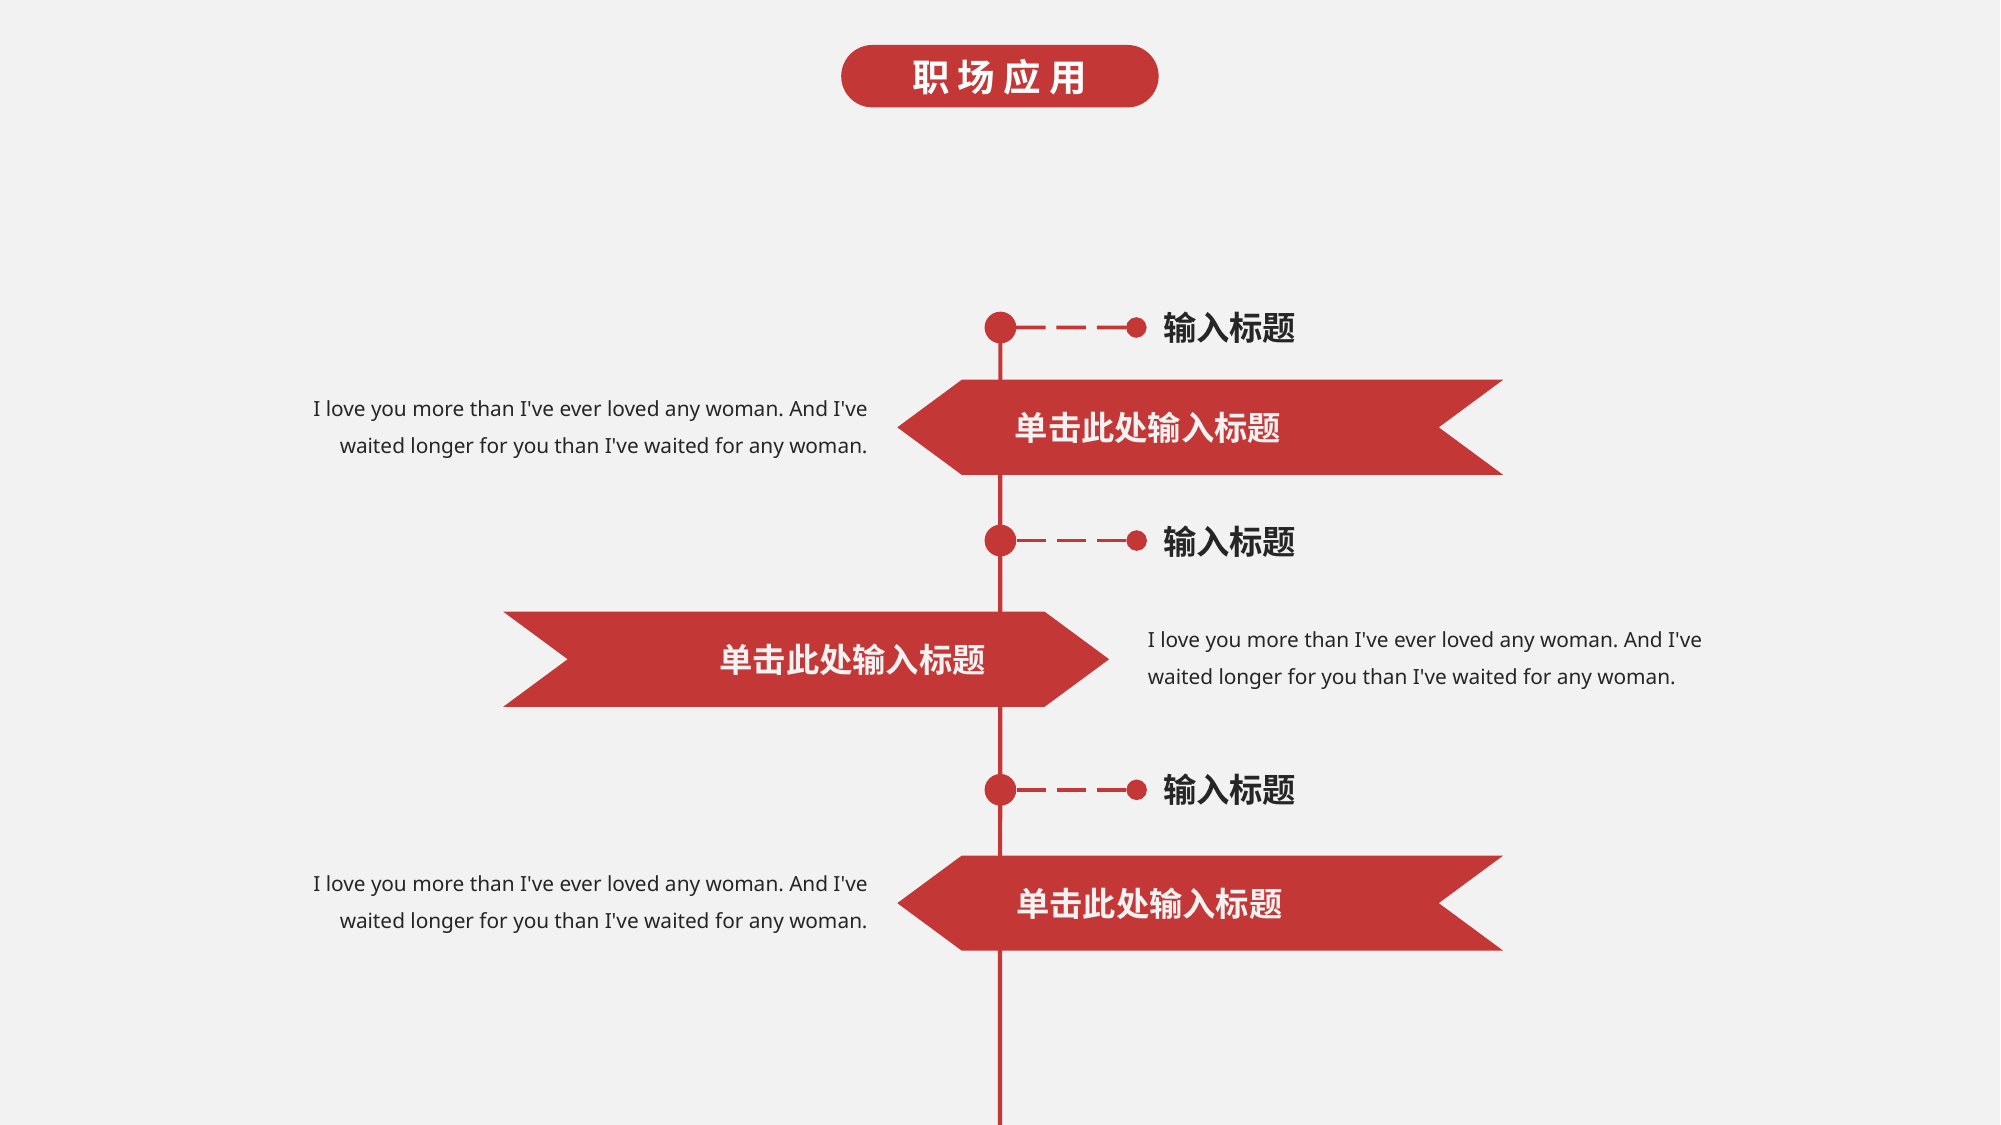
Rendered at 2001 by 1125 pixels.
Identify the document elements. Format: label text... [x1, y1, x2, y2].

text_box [897, 379, 1504, 475]
text_box I love you more than I've ever loved any woman. And I've waited longer for you than I've waited for any woman. [263, 852, 879, 939]
text_box 输入标题 [1152, 763, 1333, 816]
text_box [984, 311, 1137, 344]
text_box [503, 611, 1110, 707]
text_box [897, 855, 1504, 951]
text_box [984, 524, 1137, 557]
text_box I love you more than I've ever loved any woman. And I've waited longer for you than I've waited for any woman. [1136, 608, 1766, 695]
text_box 输入标题 [1152, 515, 1333, 567]
text_box I love you more than I've ever loved any woman. And I've waited longer for you than I've waited for any woman. [263, 377, 879, 464]
text_box 输入标题 [1152, 301, 1333, 353]
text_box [984, 773, 1137, 806]
text_box 职 场 应 用 [840, 43, 1160, 109]
